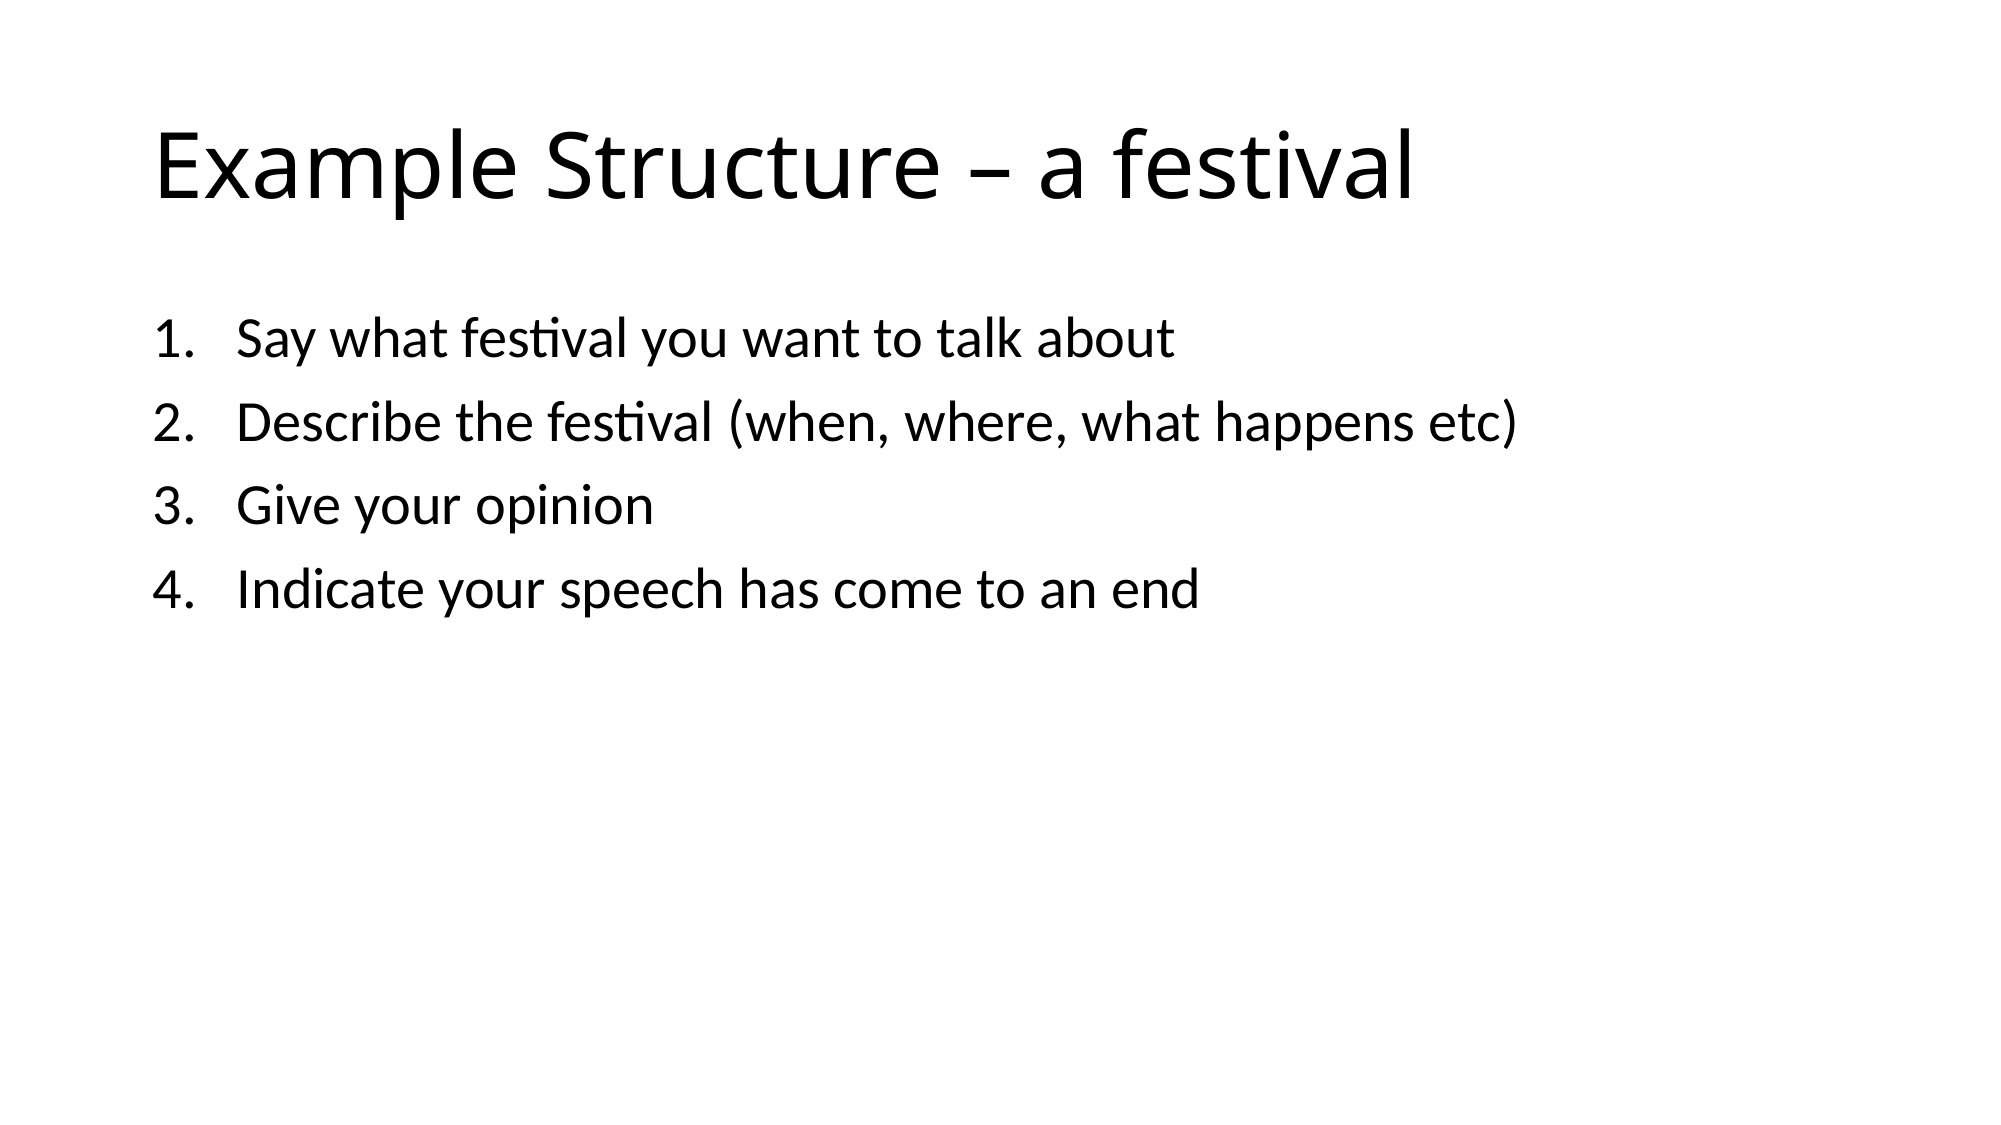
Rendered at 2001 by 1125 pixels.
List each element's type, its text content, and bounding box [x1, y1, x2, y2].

list Say what festival you want to talk about Describe the festival (when, where, what happens etc) Give your opinion Indicate your speech has come to an end [137, 299, 1863, 1014]
title Example Structure – a festival [137, 59, 1863, 278]
